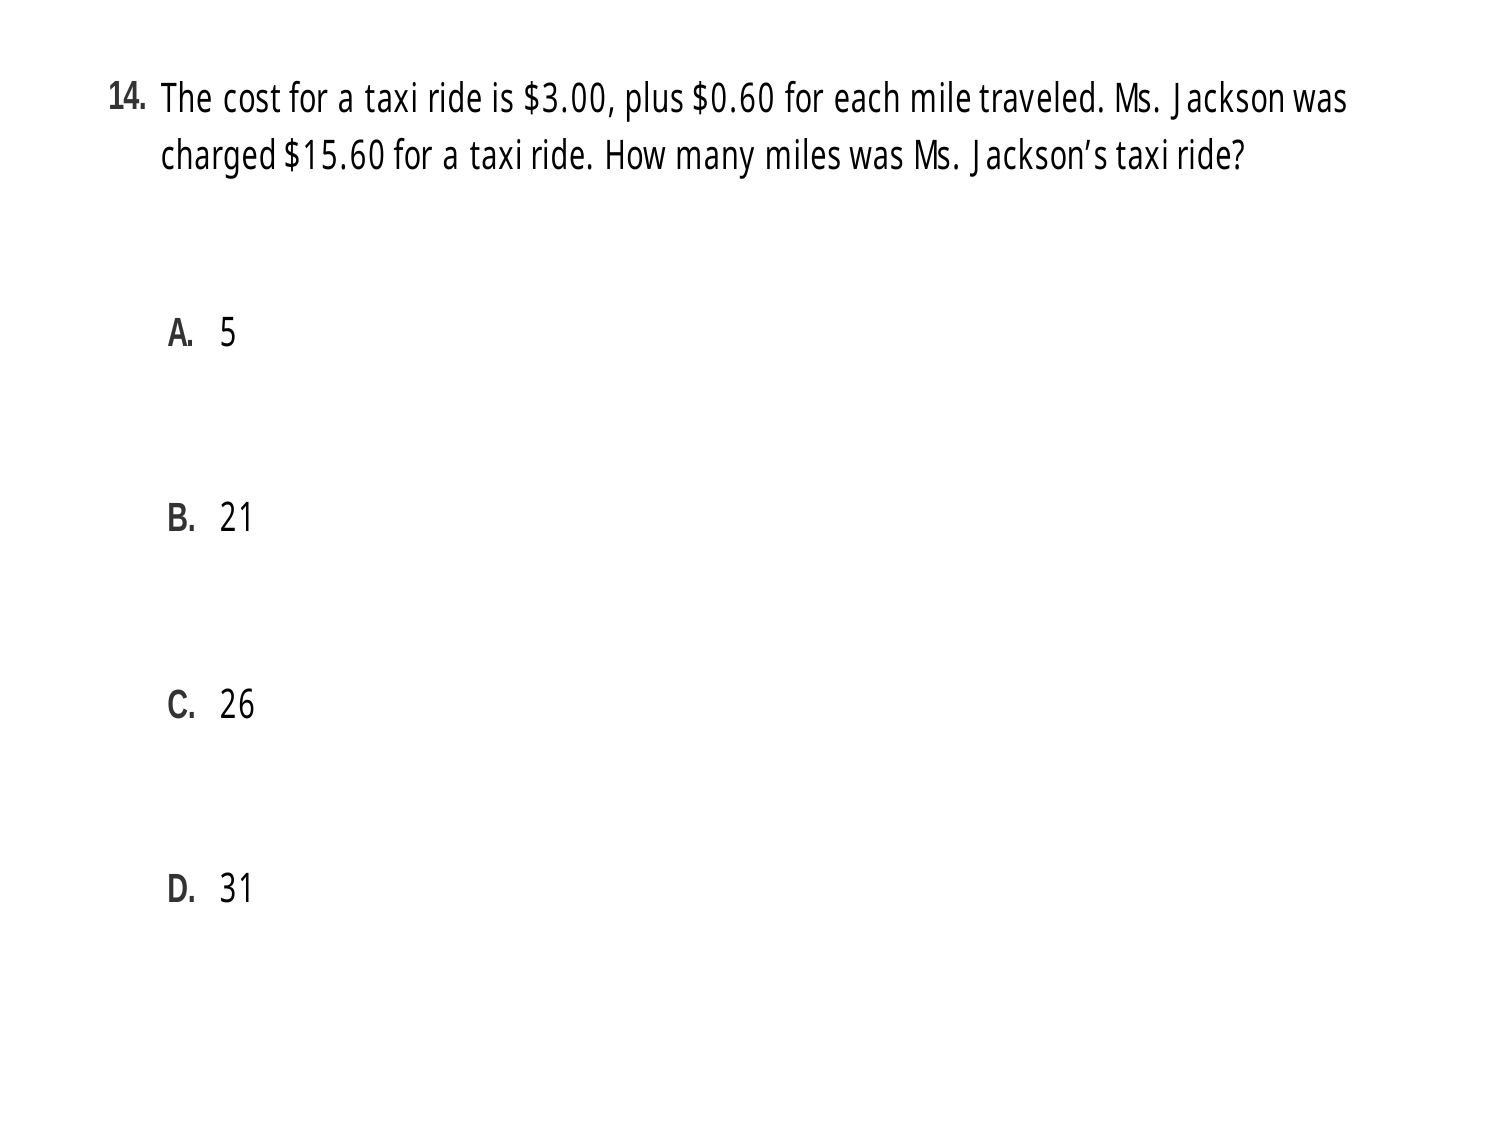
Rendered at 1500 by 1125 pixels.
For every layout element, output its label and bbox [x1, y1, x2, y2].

text_box [99, 49, 1437, 1076]
